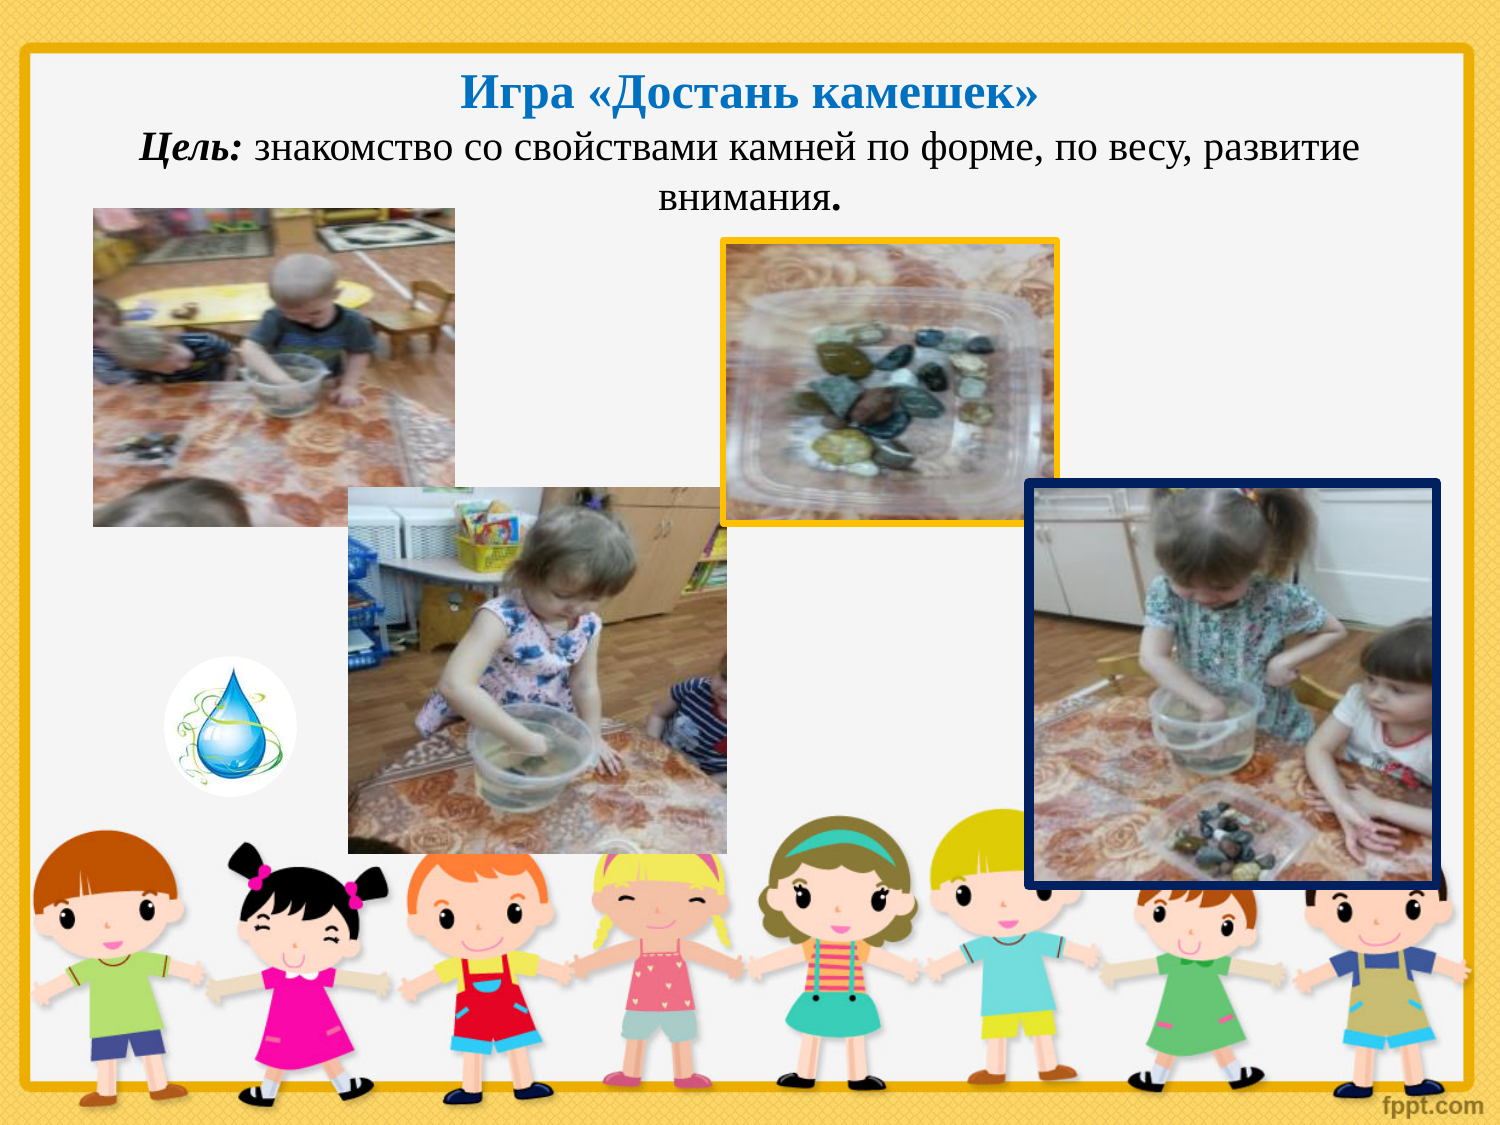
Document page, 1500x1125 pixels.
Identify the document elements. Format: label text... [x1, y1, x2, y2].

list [93, 207, 455, 528]
picture [0, 0, 1500, 1125]
title Игра «Достань камешек» Цель: знакомство со свойствами камней по форме, по весу, развитие внимания. [74, 44, 1426, 233]
